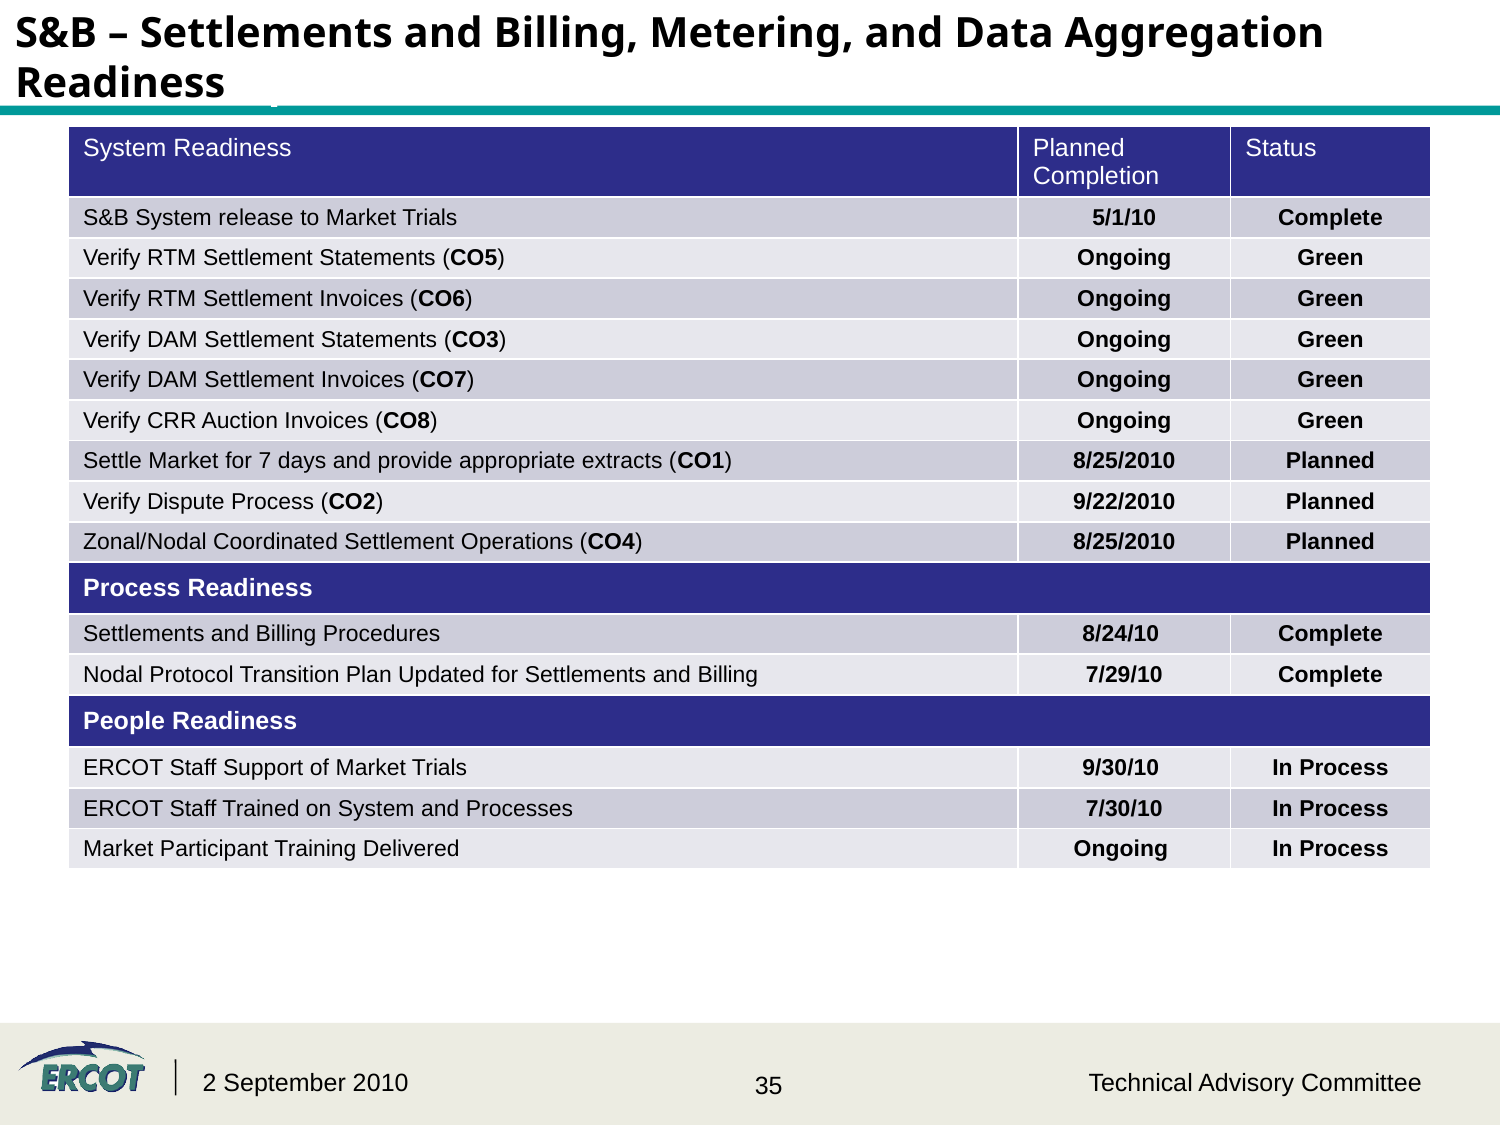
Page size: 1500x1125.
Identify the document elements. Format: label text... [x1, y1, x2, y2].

table_cell Ongoing [1019, 239, 1230, 277]
table_cell Green [1231, 401, 1430, 440]
table_cell Verify CRR Auction Invoices (CO8) [69, 401, 1017, 440]
table_cell Complete [1231, 198, 1430, 237]
table_cell Ongoing [1019, 401, 1230, 440]
table_cell Green [1231, 239, 1430, 277]
table_header System Readiness [69, 127, 1017, 196]
table_cell Ongoing [1019, 279, 1230, 318]
table_cell In Process [1231, 829, 1430, 868]
table_cell Ongoing [1019, 320, 1230, 358]
table_cell 9/30/10 [1019, 748, 1230, 787]
table_cell Planned [1231, 523, 1430, 561]
table_cell In Process [1231, 789, 1430, 828]
text_box S&B – Settlements and Billing, Metering, and Data Aggregation Readiness Update [0, 0, 1500, 113]
table_cell In Process [1231, 748, 1430, 787]
table_cell Verify DAM Settlement Invoices (CO7) [69, 360, 1017, 399]
table_cell Green [1231, 279, 1430, 318]
table_cell 9/22/2010 [1019, 482, 1230, 521]
table_cell Nodal Protocol Transition Plan Updated for Settlements and Billing [69, 655, 1017, 694]
table_cell 7/29/10 [1019, 655, 1230, 694]
table_cell Verify RTM Settlement Invoices (CO6) [69, 279, 1017, 318]
table_cell 8/24/10 [1019, 615, 1230, 653]
table_cell Market Participant Training Delivered [69, 829, 1017, 868]
table_cell Verify Dispute Process (CO2) [69, 482, 1017, 521]
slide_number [187, 1059, 538, 1125]
table_cell Ongoing [1019, 829, 1230, 868]
table_header Planned Completion [1019, 127, 1230, 196]
footer Technical Advisory Committee [1024, 1059, 1438, 1125]
table_cell Planned [1231, 441, 1430, 480]
table_cell Planned [1231, 482, 1430, 521]
table_cell ERCOT Staff Support of Market Trials [69, 748, 1017, 787]
picture [10, 1031, 151, 1111]
table_cell 5/1/10 [1019, 198, 1230, 237]
table_cell Green [1231, 360, 1430, 399]
table_cell Verify RTM Settlement Statements (CO5) [69, 239, 1017, 277]
table_cell S&B System release to Market Trials [69, 198, 1017, 237]
table_cell People Readiness [69, 696, 1430, 746]
table_cell Zonal/Nodal Coordinated Settlement Operations (CO4) [69, 523, 1017, 561]
table_cell Process Readiness [69, 563, 1430, 613]
table_cell 7/30/10 [1019, 789, 1230, 828]
table_cell 8/25/2010 [1019, 523, 1230, 561]
table_cell Complete [1231, 655, 1430, 694]
table_cell ERCOT Staff Trained on System and Processes [69, 789, 1017, 828]
table_cell Settlements and Billing Procedures [69, 615, 1017, 653]
table_cell Ongoing [1019, 360, 1230, 399]
table_cell Settle Market for 7 days and provide appropriate extracts (CO1) [69, 441, 1017, 480]
table_header Status [1231, 127, 1430, 196]
table_cell 8/25/2010 [1019, 441, 1230, 480]
table_cell Complete [1231, 615, 1430, 653]
table_cell Green [1231, 320, 1430, 358]
table_cell Verify DAM Settlement Statements (CO3) [69, 320, 1017, 358]
